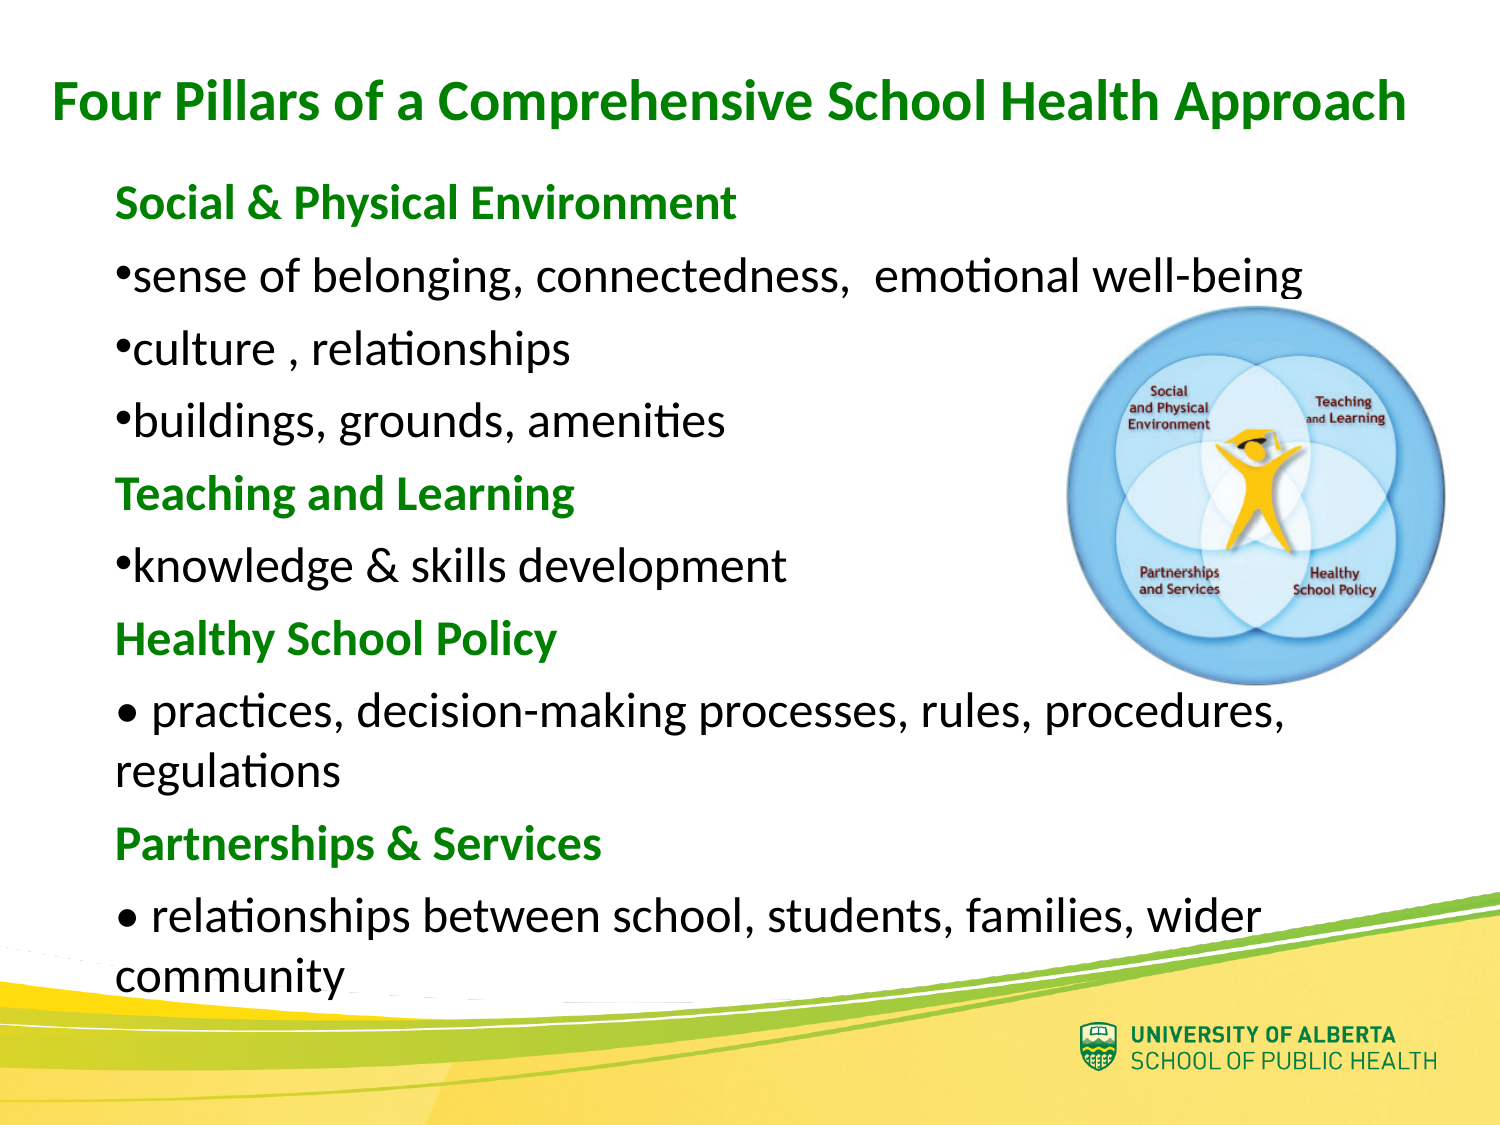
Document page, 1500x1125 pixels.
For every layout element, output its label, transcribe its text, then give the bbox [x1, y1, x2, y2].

picture [0, 842, 1500, 1125]
title Four Pillars of a Comprehensive School Health Approach [37, 24, 1463, 169]
picture [1062, 299, 1451, 691]
list Social & Physical Environment sense of belonging, connectedness, emotional well-being culture , relationships buildings, grounds, amenities Teaching and Learning knowledge & skills development Healthy School Policy • practices, decision-making processes, rules, procedures, regulations Partnerships & Services • relationships between school, students, families, wider community [99, 169, 1463, 1038]
